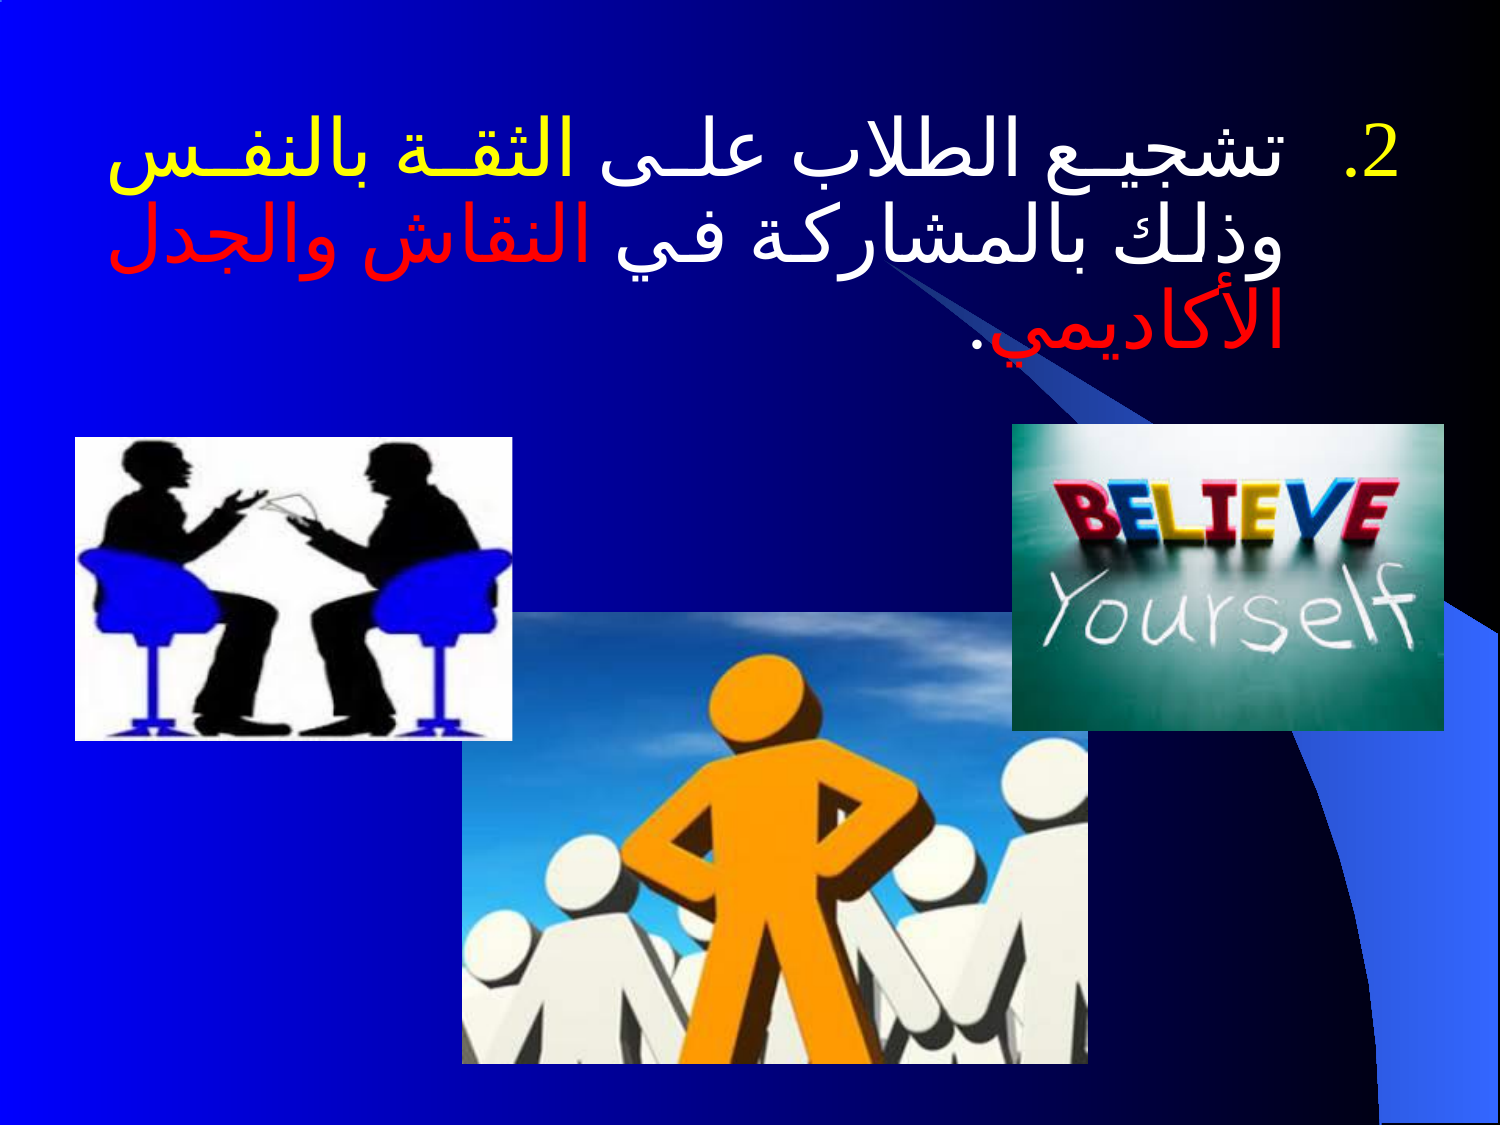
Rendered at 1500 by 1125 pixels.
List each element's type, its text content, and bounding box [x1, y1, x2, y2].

picture [74, 424, 1444, 1065]
list تشجيع الطلاب على الثقة بالنفس وذلك بالمشاركة في النقاش والجدل الأكاديمي. [74, 99, 1424, 376]
